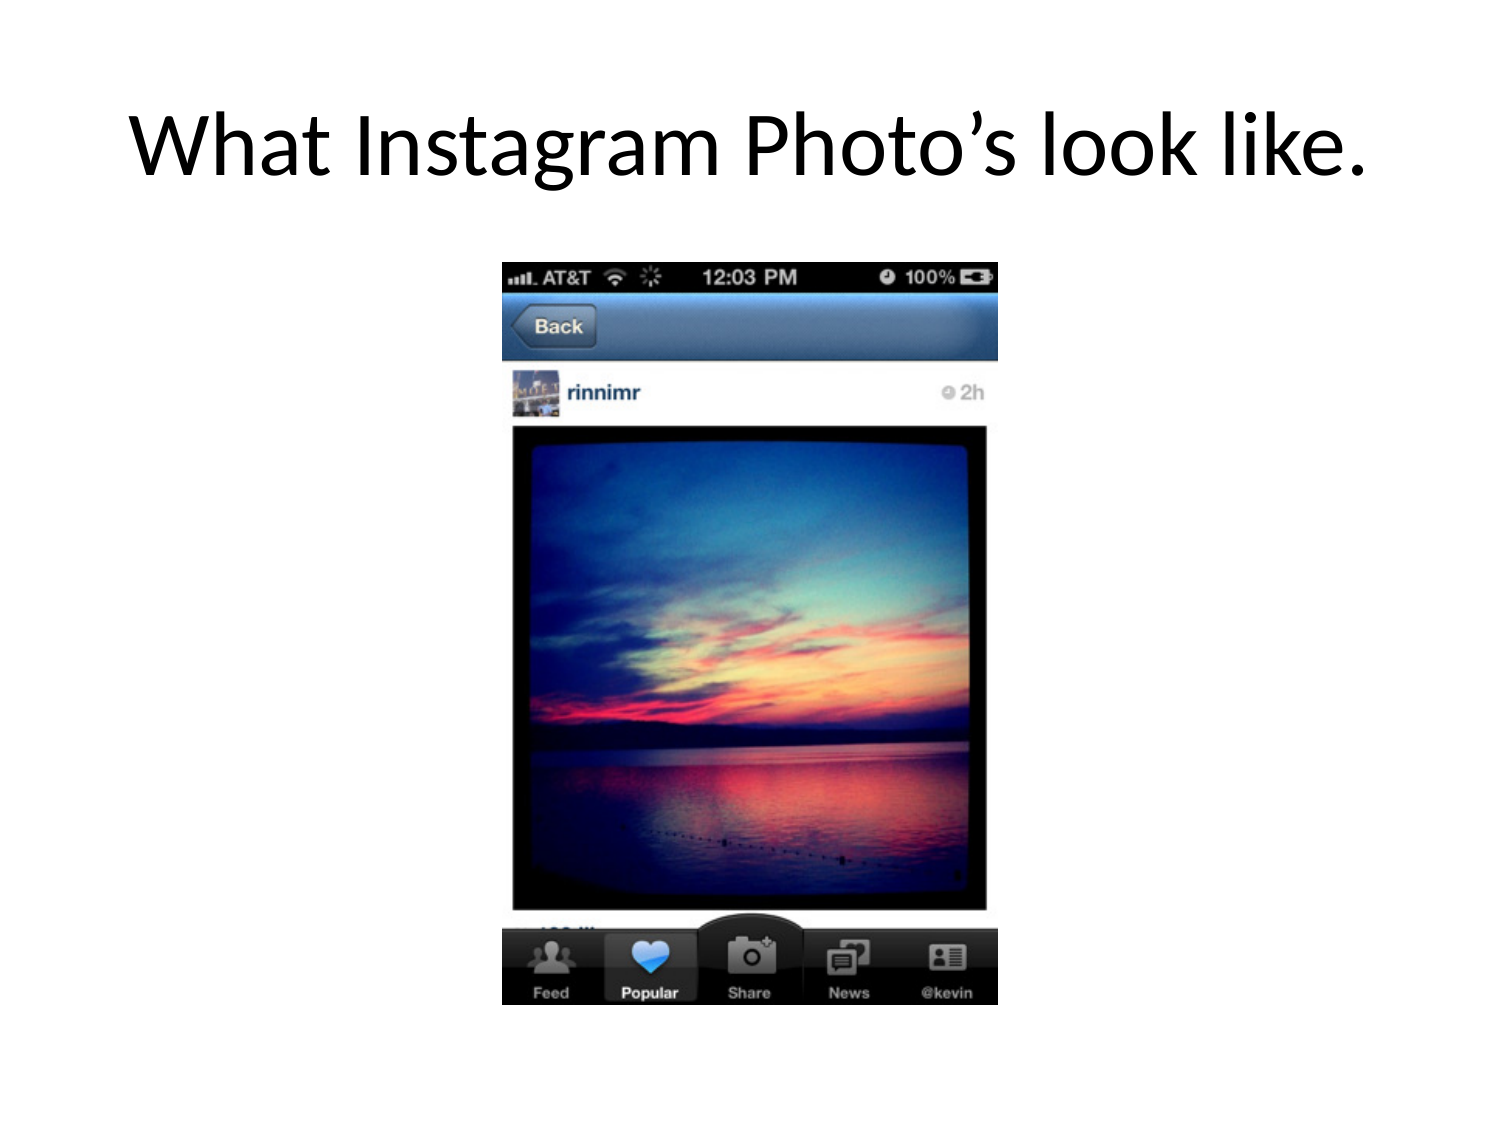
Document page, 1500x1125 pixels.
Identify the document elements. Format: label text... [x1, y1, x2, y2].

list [502, 262, 998, 1006]
title What Instagram Photo’s look like. [75, 45, 1425, 233]
